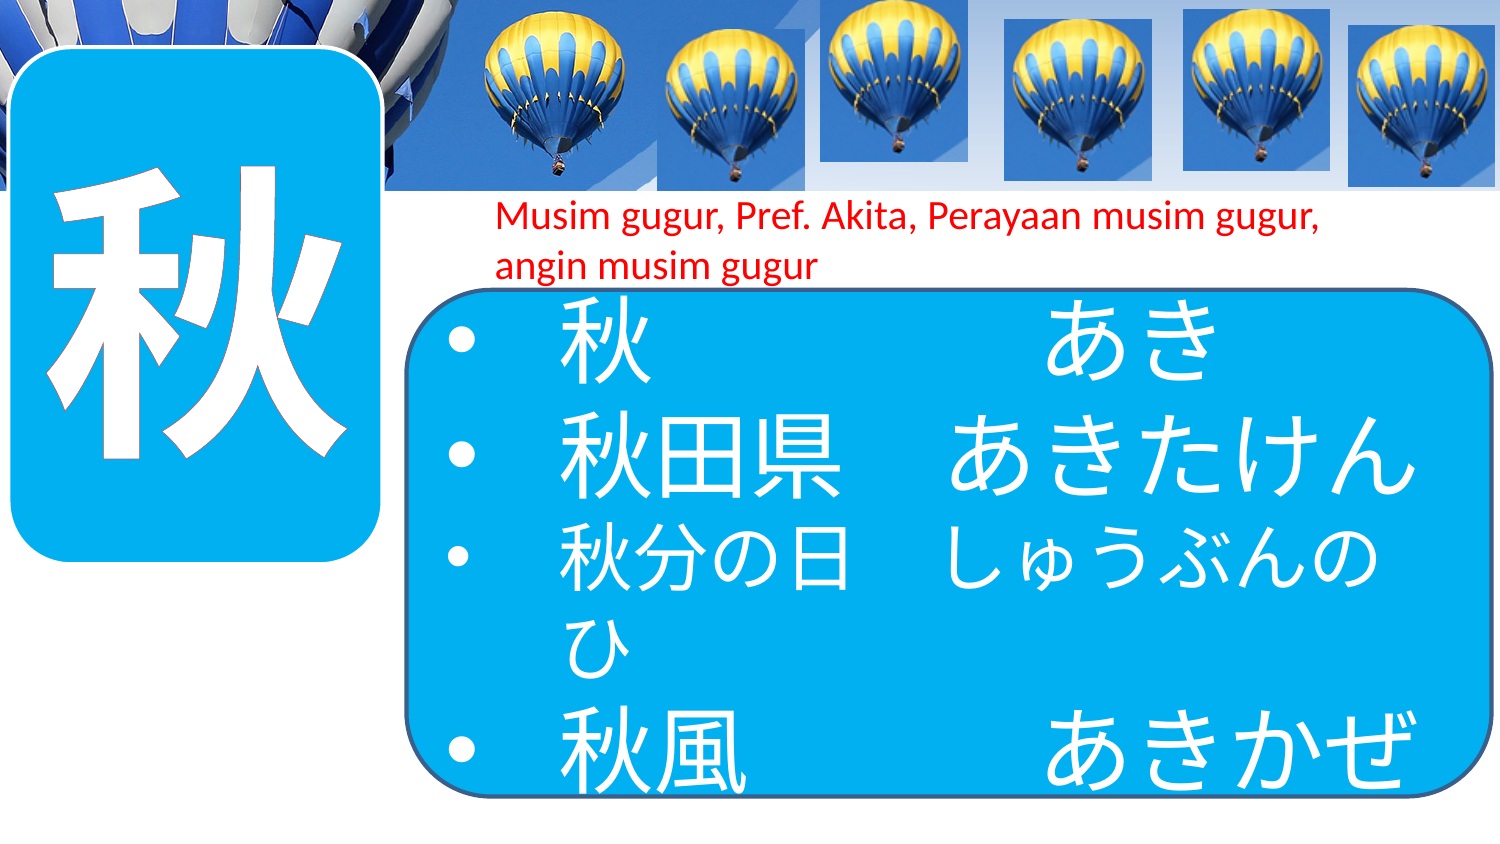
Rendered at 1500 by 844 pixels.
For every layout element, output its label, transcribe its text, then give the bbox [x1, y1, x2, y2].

picture [0, 0, 1500, 844]
text_box Musim gugur, Pref. Akita, Perayaan musim gugur, angin musim gugur [479, 175, 1348, 301]
text_box 秋 あき 秋田県 あきたけん 秋分の日 しゅうぶんのひ 秋風 あきかぜ [404, 287, 1494, 799]
text_box 秋 [6, 45, 385, 567]
